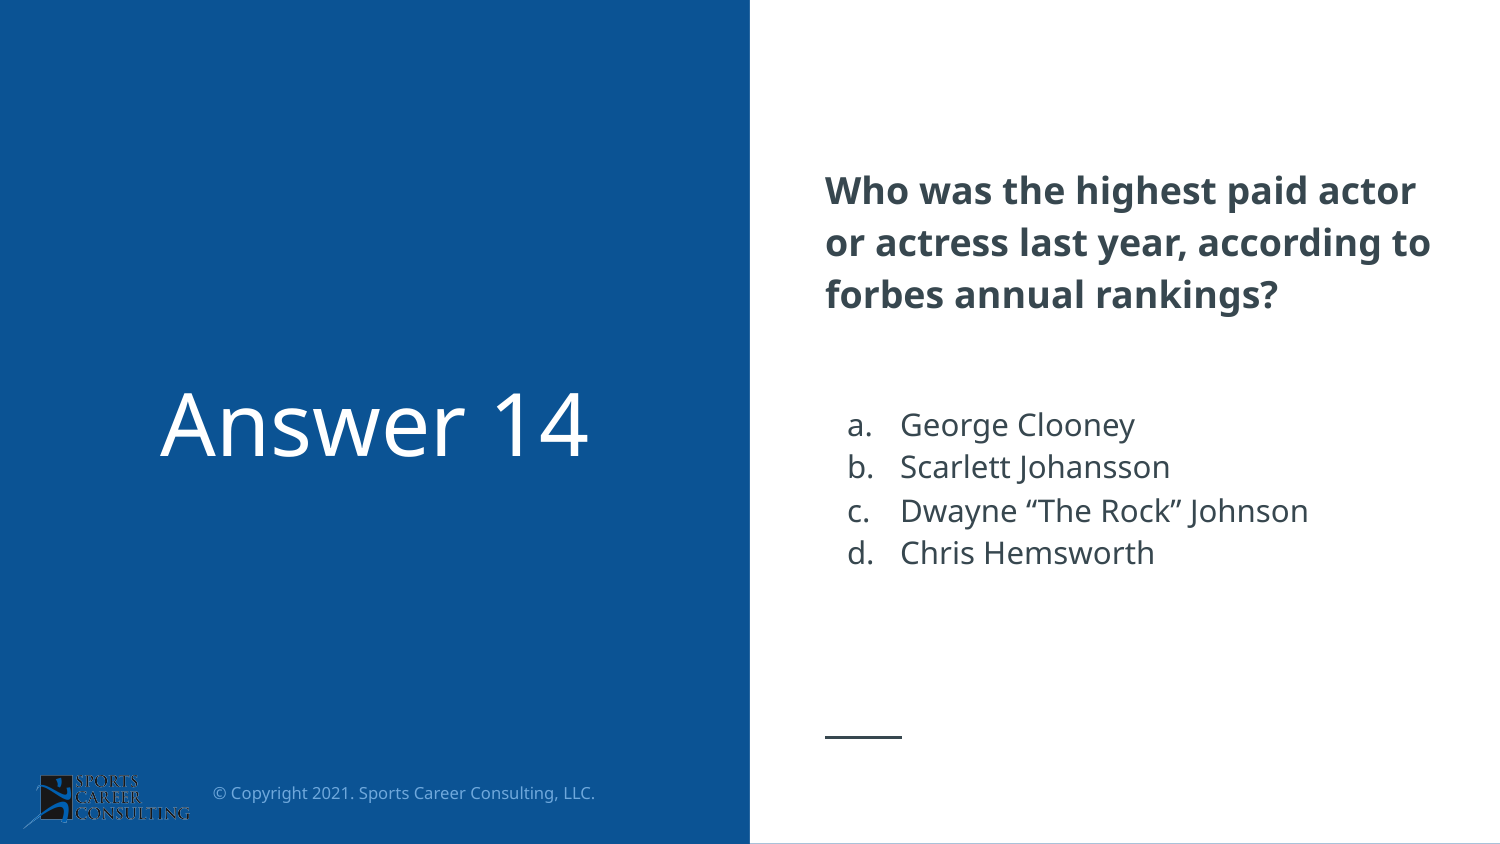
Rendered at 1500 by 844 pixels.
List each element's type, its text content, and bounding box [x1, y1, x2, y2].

title Answer 14 [43, 298, 708, 546]
text_box © Copyright 2021. Sports Career Consulting, LLC. [197, 767, 750, 838]
picture [22, 774, 190, 829]
list Who was the highest paid actor or actress last year, according to forbes annual rankings? George Clooney Scarlett Johansson Dwayne “The Rock” Johnson Chris Hemsworth [810, 118, 1455, 725]
